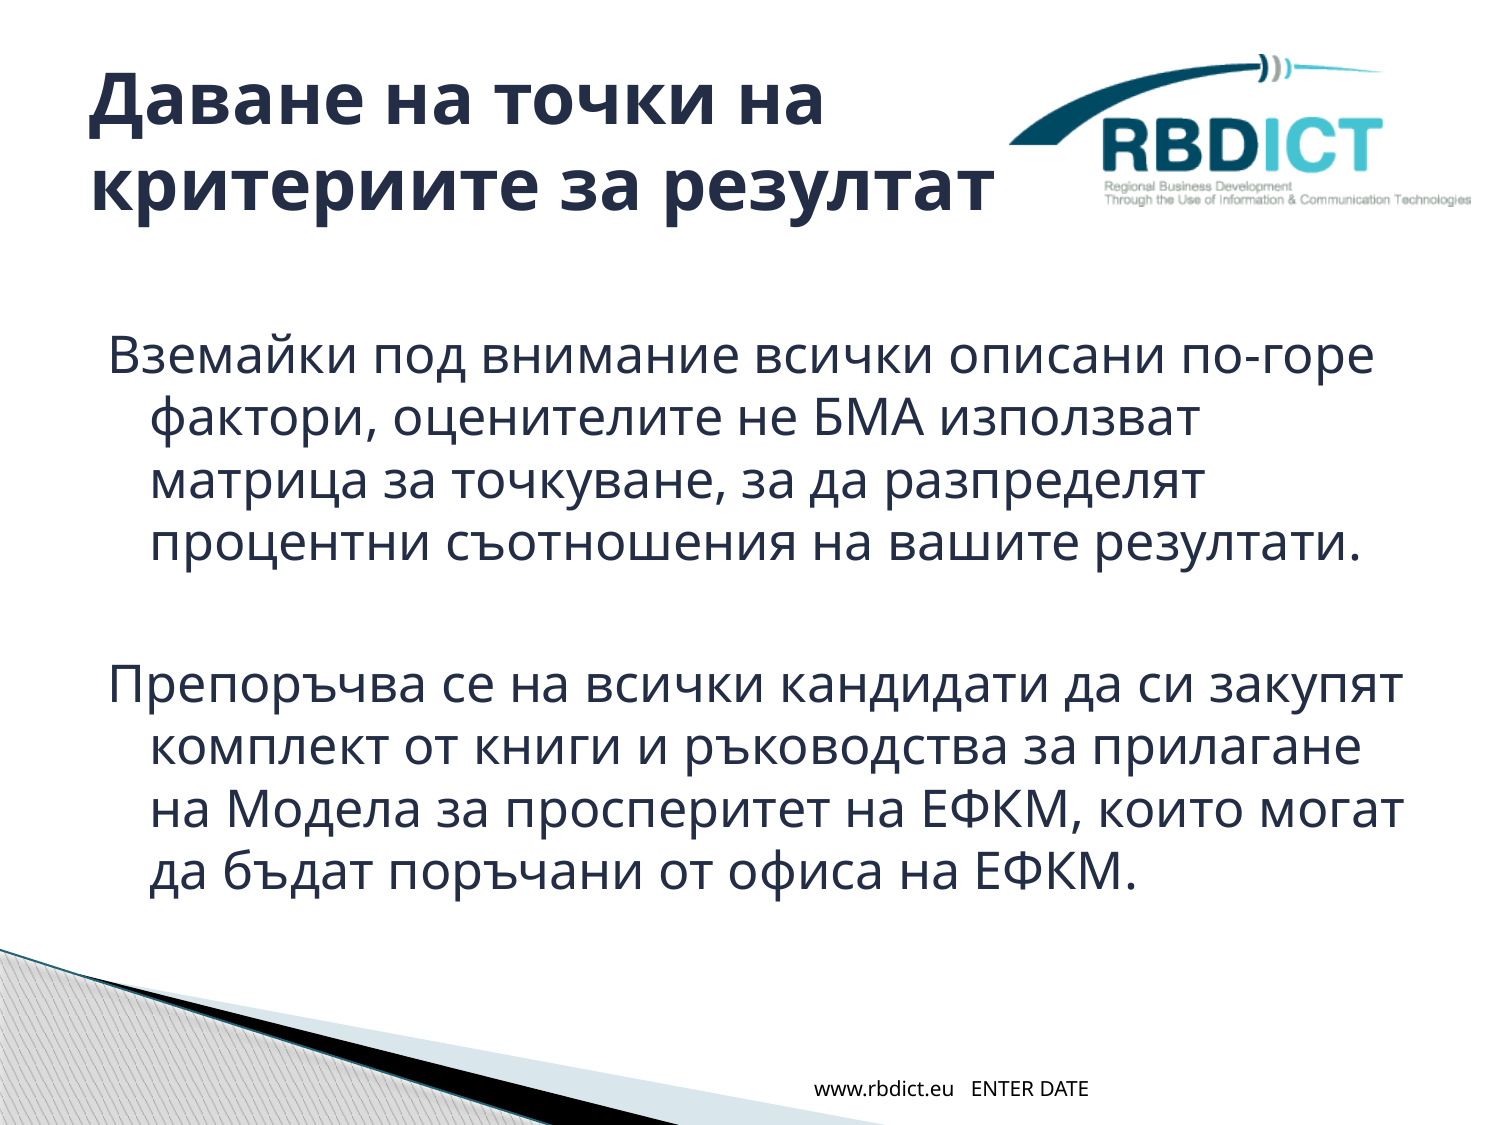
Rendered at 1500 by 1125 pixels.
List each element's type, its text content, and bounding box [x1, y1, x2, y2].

footer www.rbdict.eu ENTER DATE [718, 1051, 1105, 1112]
title Даване на точки на критериите за резултат [75, 45, 1425, 233]
list Вземайки под внимание всички описани по-горе фактори, оценителите не БМА използват матрица за точкуване, за да разпределят процентни съотношения на вашите резултати. Препоръчва се на всички кандидати да си закупят комплект от книги и ръководства за прилагане на Модела за просперитет на ЕФКМ, които могат да бъдат поръчани от офиса на ЕФКМ. [74, 242, 1426, 986]
picture [1425, 54, 1471, 207]
